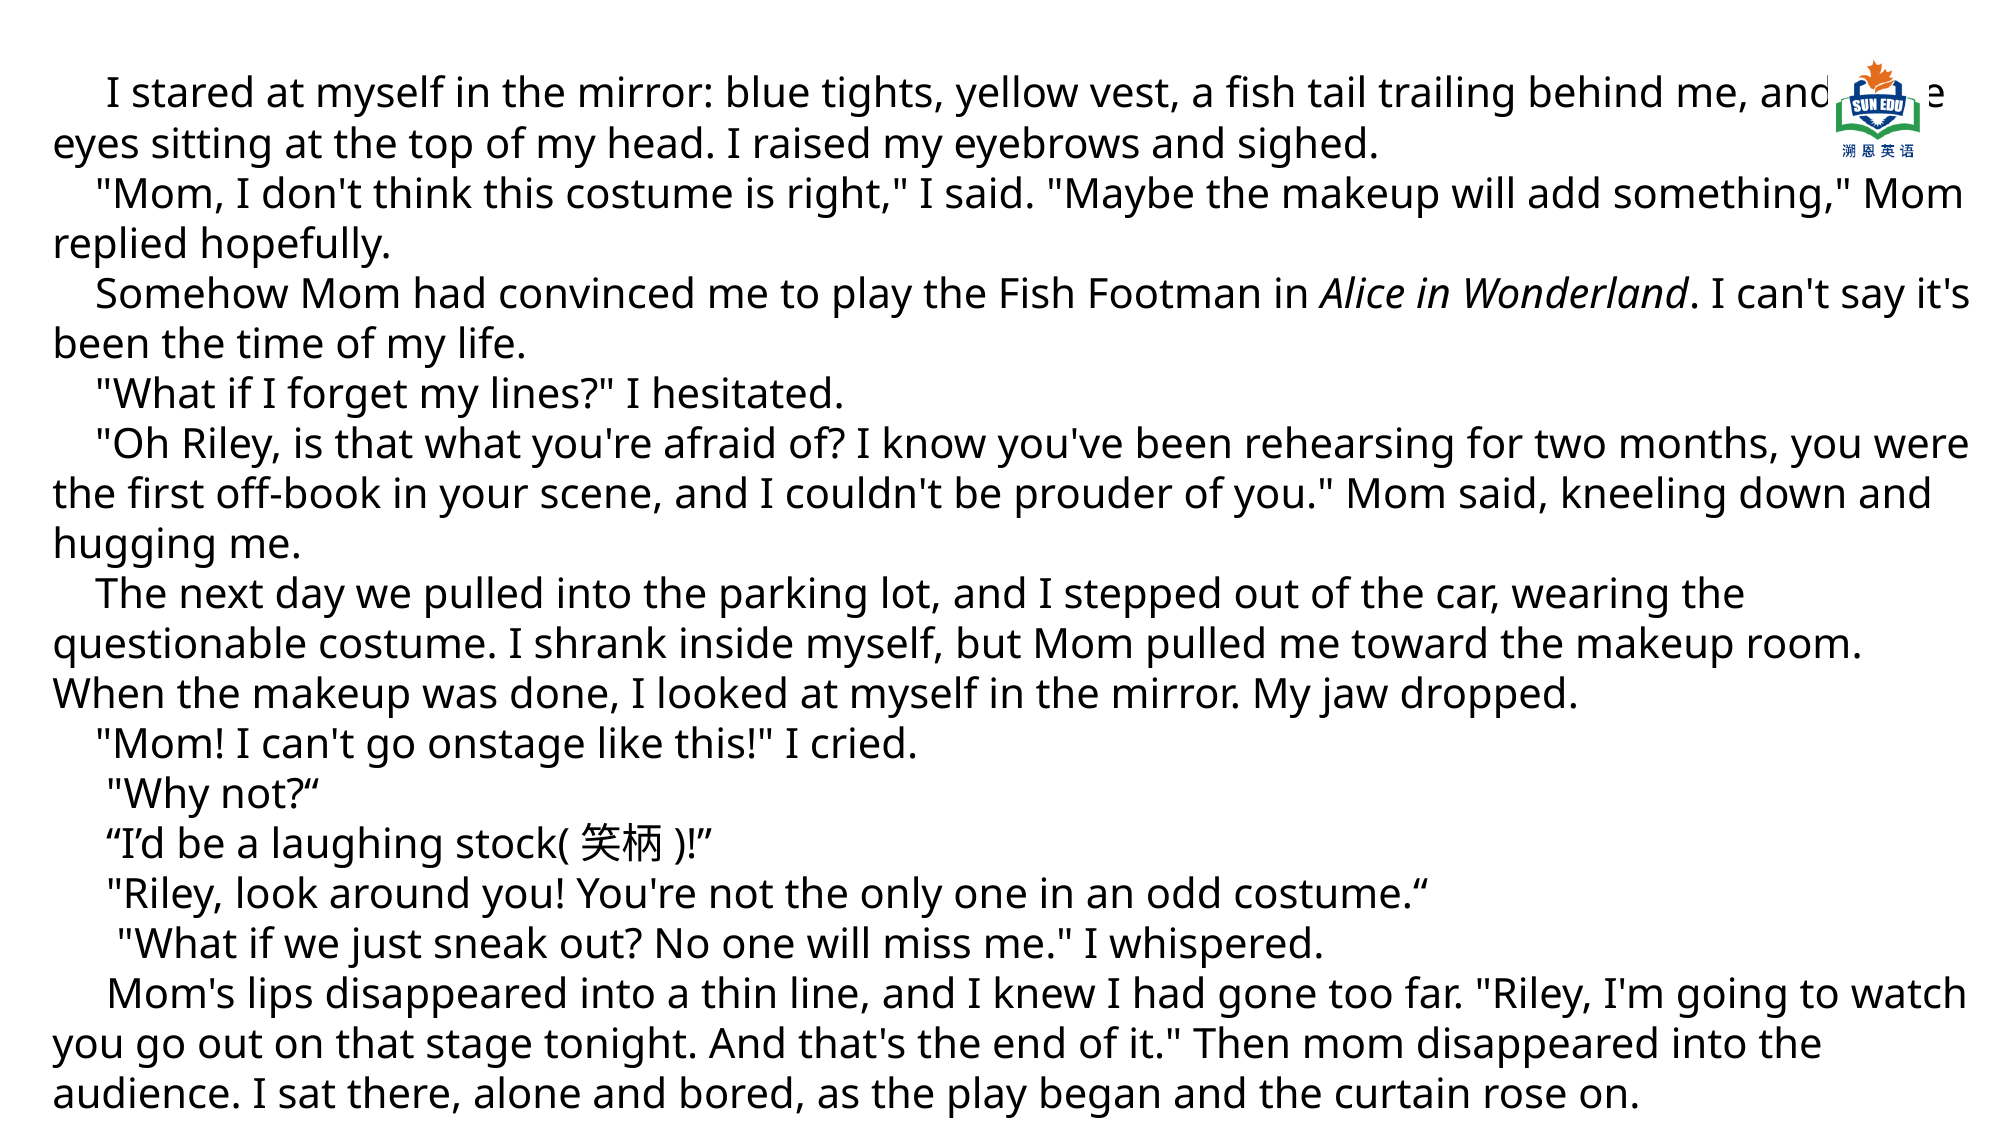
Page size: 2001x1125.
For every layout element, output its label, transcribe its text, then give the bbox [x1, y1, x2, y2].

text_box I stared at myself in the mirror: blue tights, yellow vest, a fish tail trailing behind me, and large eyes sitting at the top of my head. I raised my eyebrows and sighed. "Mom, I don't think this costume is right," I said. "Maybe the makeup will add something," Mom replied hopefully. Somehow Mom had convinced me to play the Fish Footman in Alice in Wonderland. I can't say it's been the time of my life. "What if I forget my lines?" I hesitated. "Oh Riley, is that what you're afraid of? I know you've been rehearsing for two months, you were the first off-book in your scene, and I couldn't be prouder of you." Mom said, kneeling down and hugging me. The next day we pulled into the parking lot, and I stepped out of the car, wearing the questionable costume. I shrank inside myself, but Mom pulled me toward the makeup room. When the makeup was done, I looked at myself in the mirror. My jaw dropped. "Mom! I can't go onstage like this!" I cried. "Why not?“ “I’d be a laughing stock(笑柄)!” "Riley, look around you! You're not the only one in an odd costume.“ "What if we just sneak out? No one will miss me." I whispered. Mom's lips disappeared into a thin line, and I knew I had gone too far. "Riley, I'm going to watch you go out on that stage tonight. And that's the end of it." Then mom disappeared into the audience. I sat there, alone and bored, as the play began and the curtain rose on. [37, 58, 1988, 1125]
picture [1828, 57, 1929, 163]
